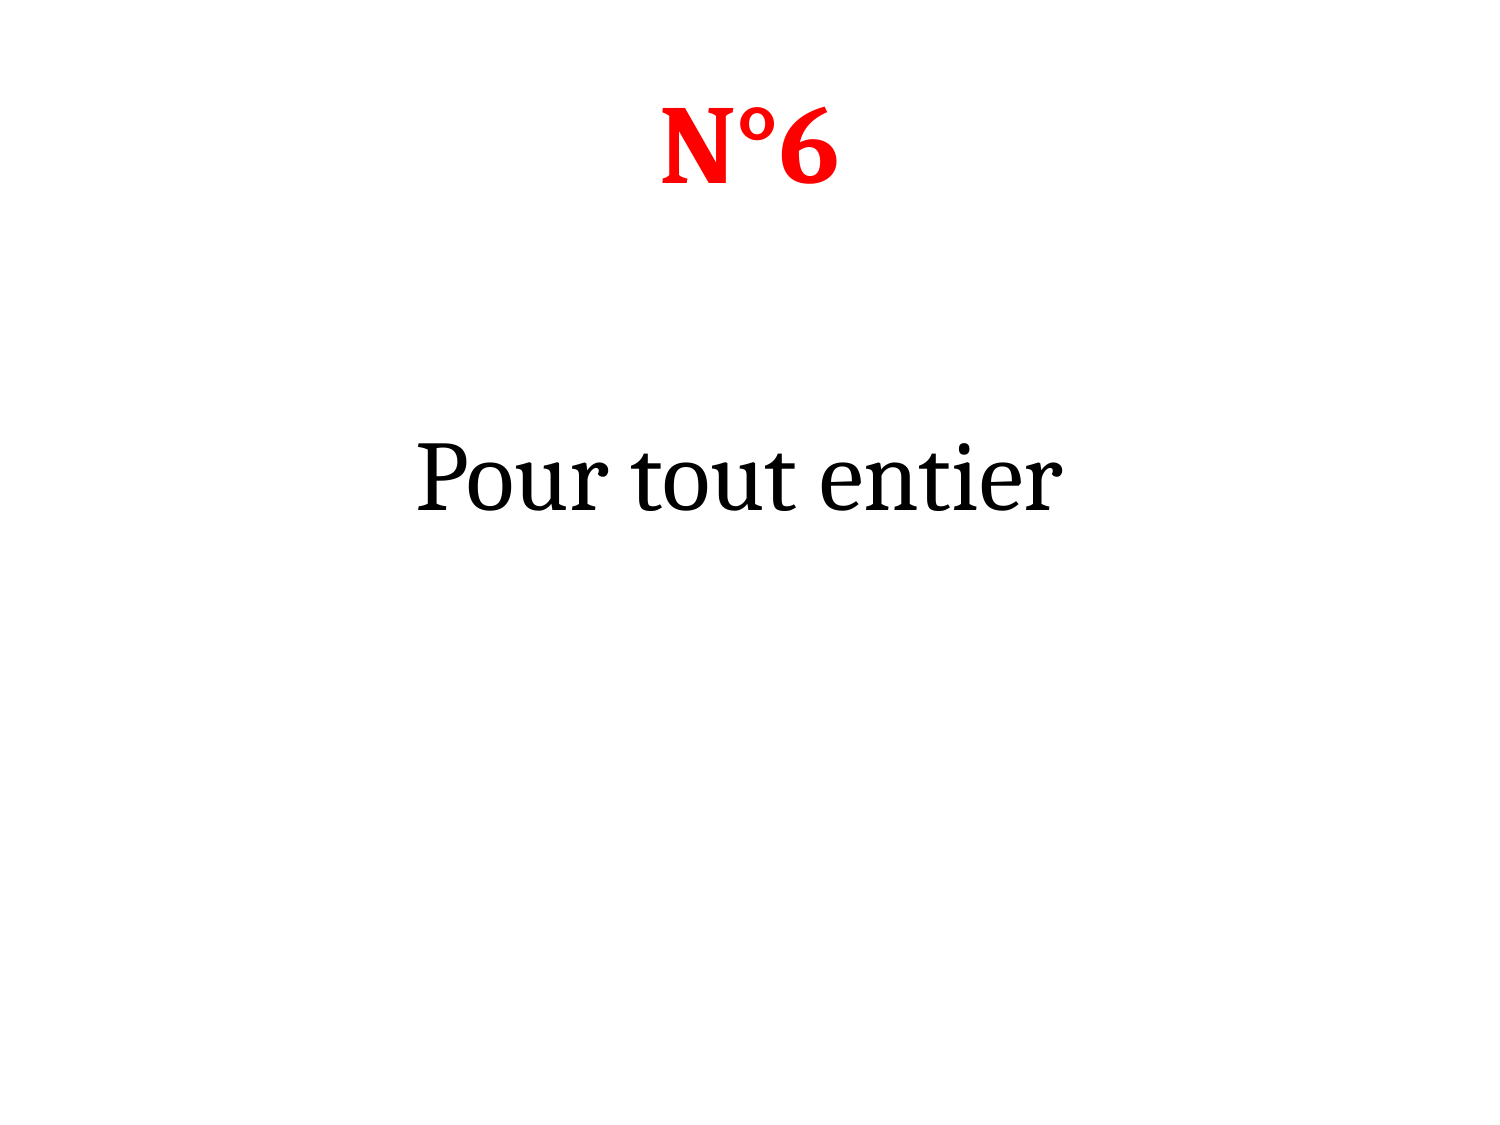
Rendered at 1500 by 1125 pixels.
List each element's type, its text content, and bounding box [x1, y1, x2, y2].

text_box N°6 [0, 63, 1500, 214]
